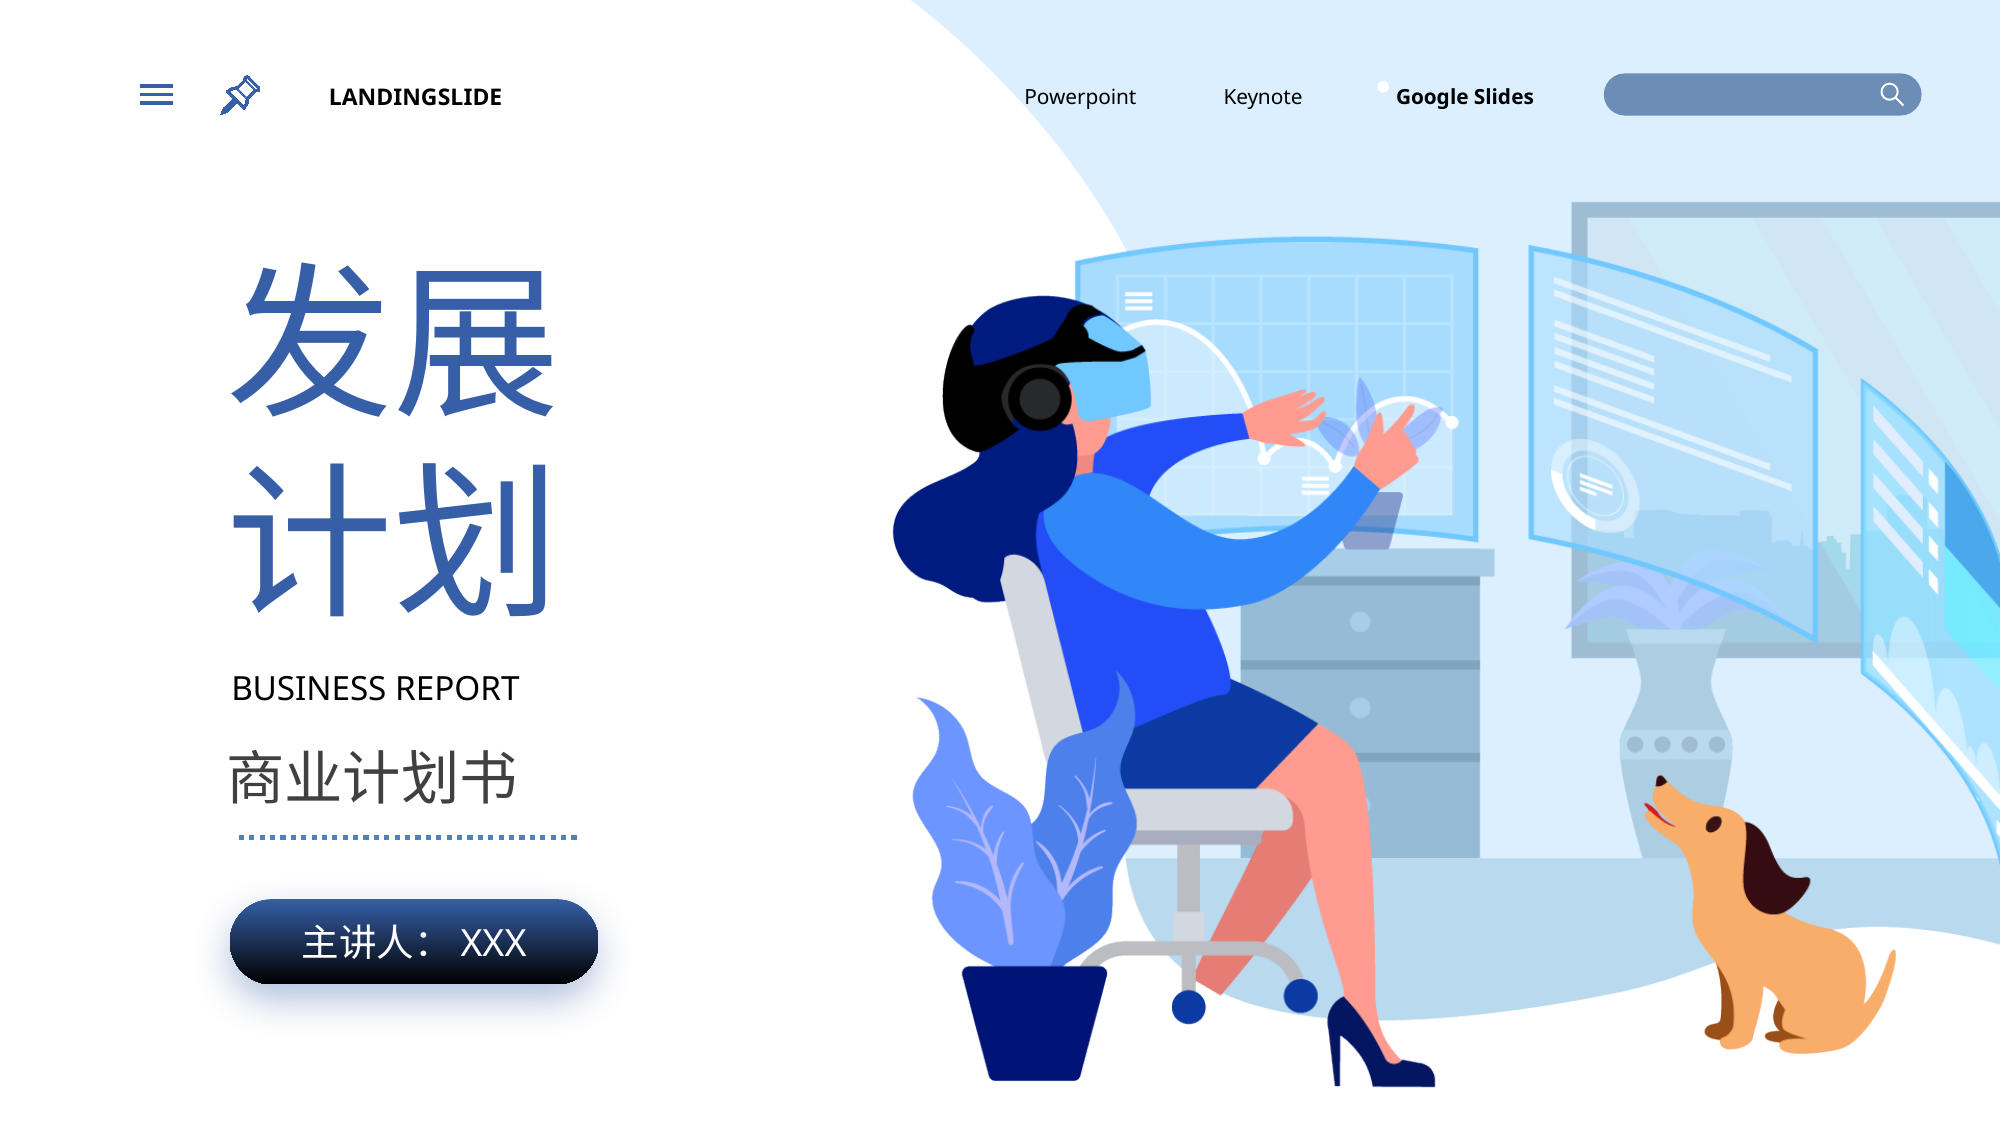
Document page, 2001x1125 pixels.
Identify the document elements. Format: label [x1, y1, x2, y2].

picture [0, 0, 2000, 1125]
text_box [1880, 82, 1904, 107]
text_box [139, 86, 173, 103]
text_box [1377, 76, 1553, 117]
